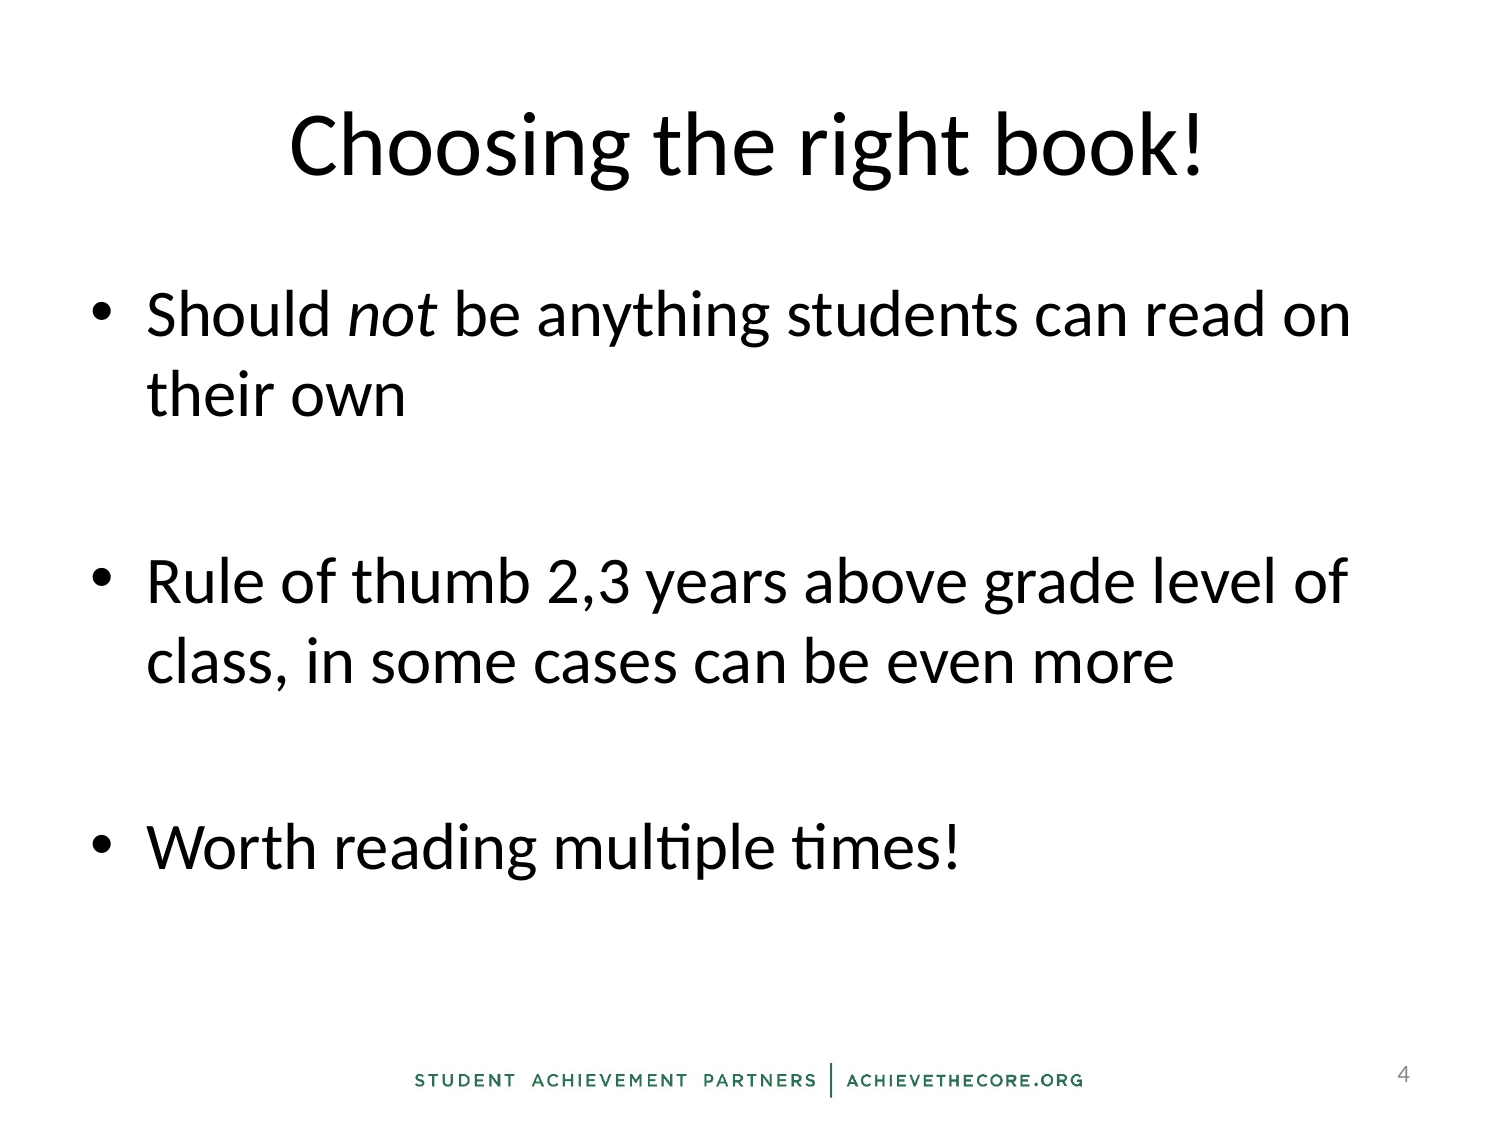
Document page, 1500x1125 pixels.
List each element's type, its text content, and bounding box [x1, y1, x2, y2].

title Choosing the right book! [75, 45, 1425, 233]
picture [399, 1057, 1101, 1102]
slide_number 4 [1074, 1042, 1425, 1103]
list Should not be anything students can read on their own Rule of thumb 2,3 years above grade level of class, in some cases can be even more Worth reading multiple times! [75, 262, 1425, 1005]
